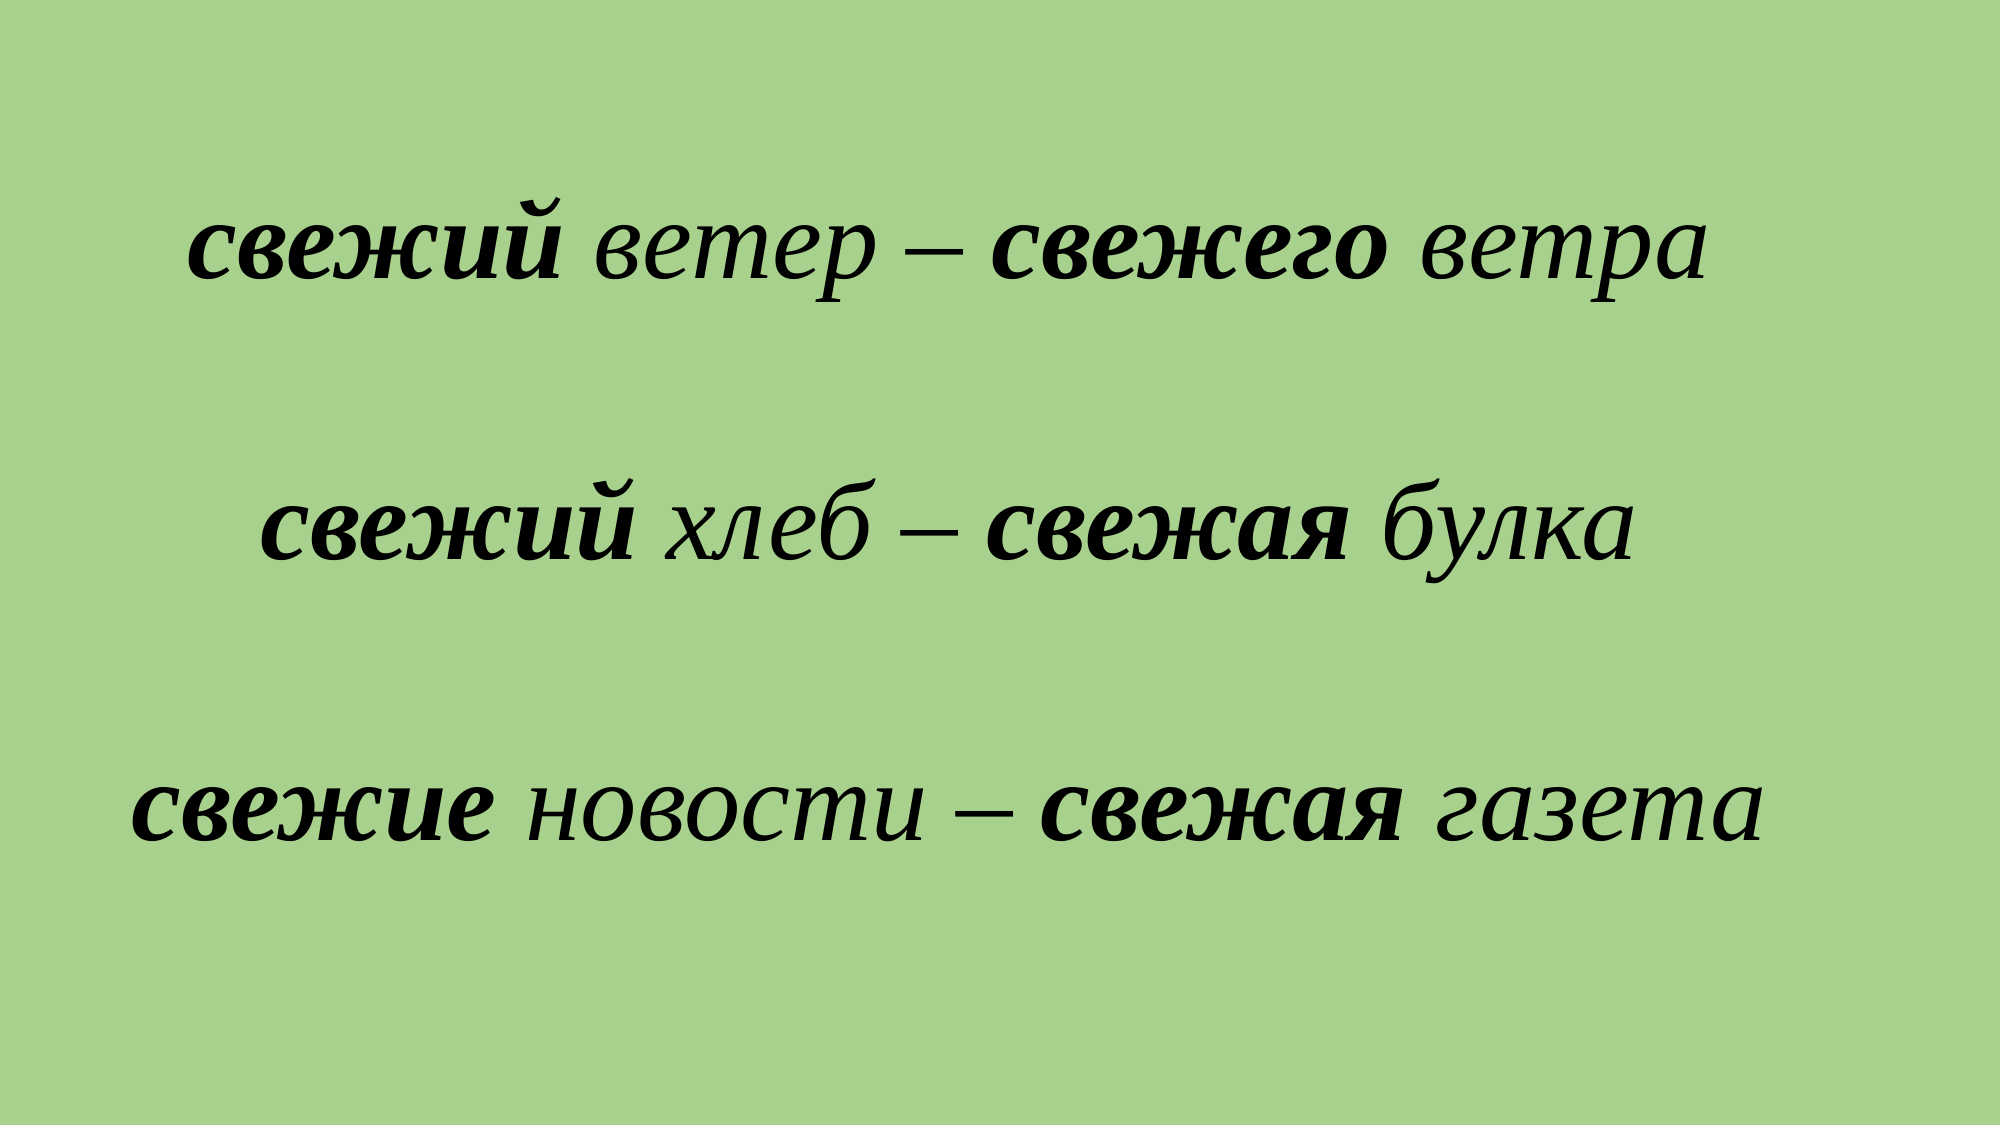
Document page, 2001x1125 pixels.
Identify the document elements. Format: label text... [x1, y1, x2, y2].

table_header свежий ветер – свежего ветра свежий хлеб – свежая булка свежие новости – свежая газета [101, 132, 1826, 872]
